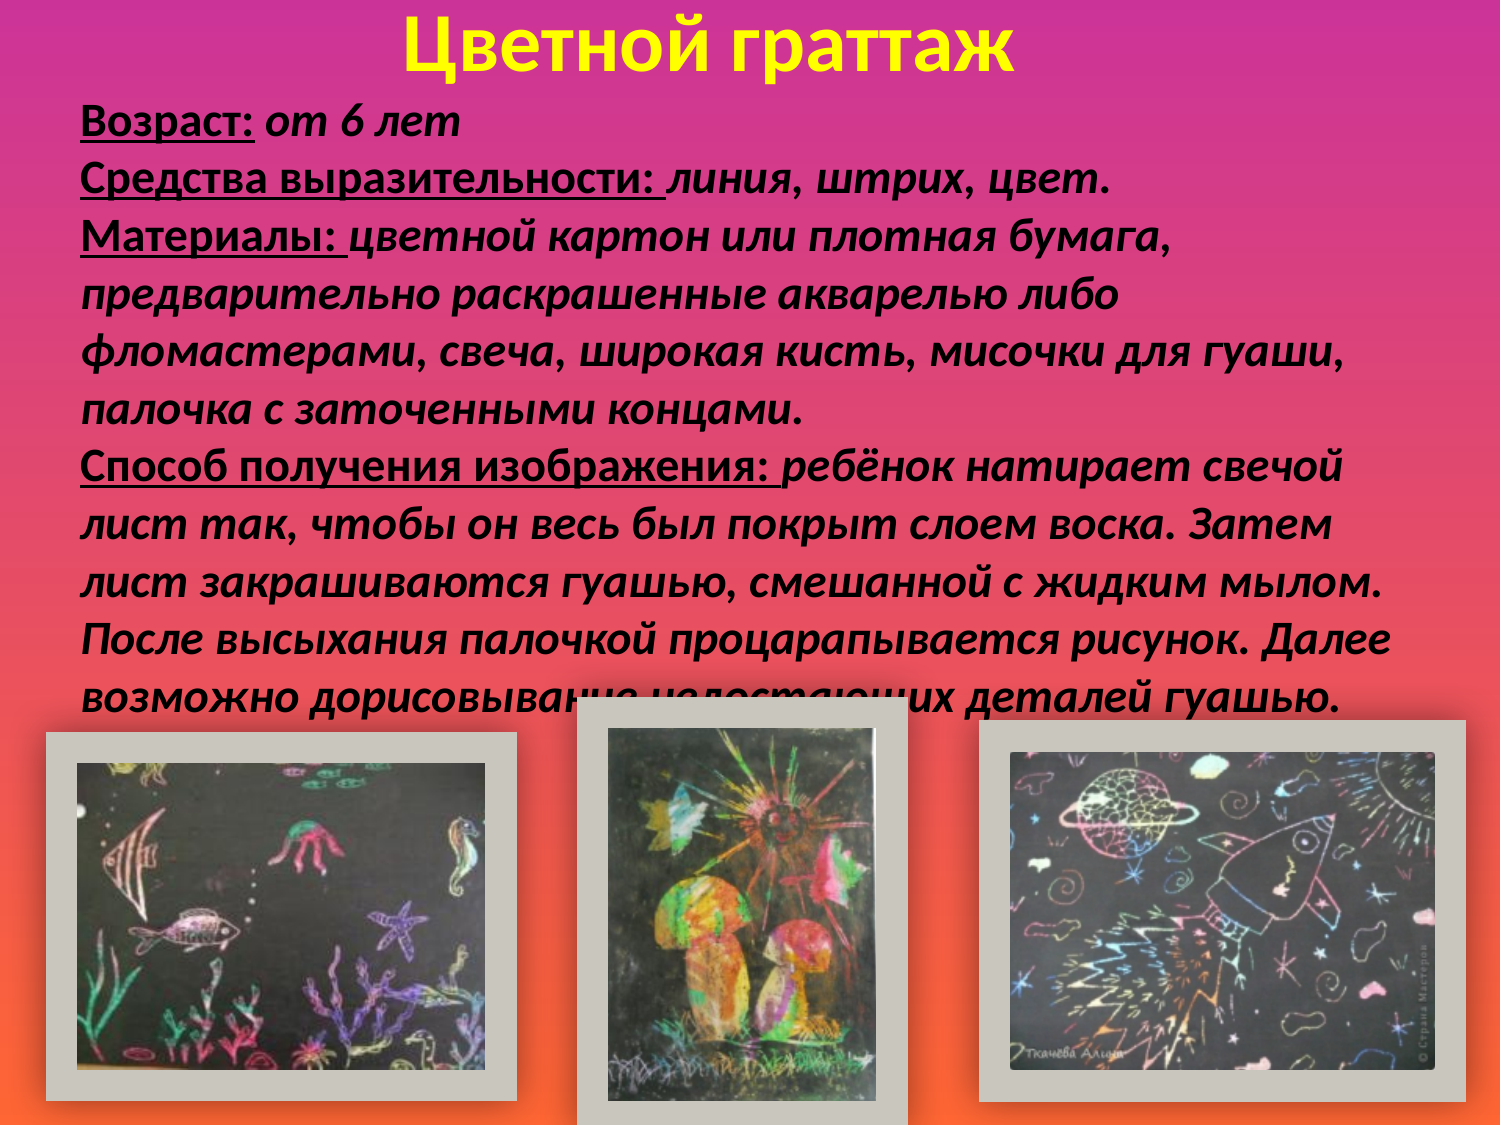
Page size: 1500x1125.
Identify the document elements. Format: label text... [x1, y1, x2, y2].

title Цветной граттаж Возраст: от 6 лет Средства выразительности: линия, штрих, цвет. Материалы: цветной картон или плотная бумага, предварительно раскрашенные акварелью либо фломастерами, свеча, широкая кисть, мисочки для гуаши, палочка с заточенными концами. Способ получения изображения: ребёнок натирает свечой лист так, чтобы он весь был покрыт слоем воска. Затем лист закрашиваются гуашью, смешанной с жидким мылом. После высыхания палочкой процарапывается рисунок. Далее возможно дорисовывание недостающих деталей гуашью. [64, 0, 1415, 761]
picture [76, 763, 486, 1070]
picture [608, 727, 877, 1102]
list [1009, 751, 1436, 1071]
